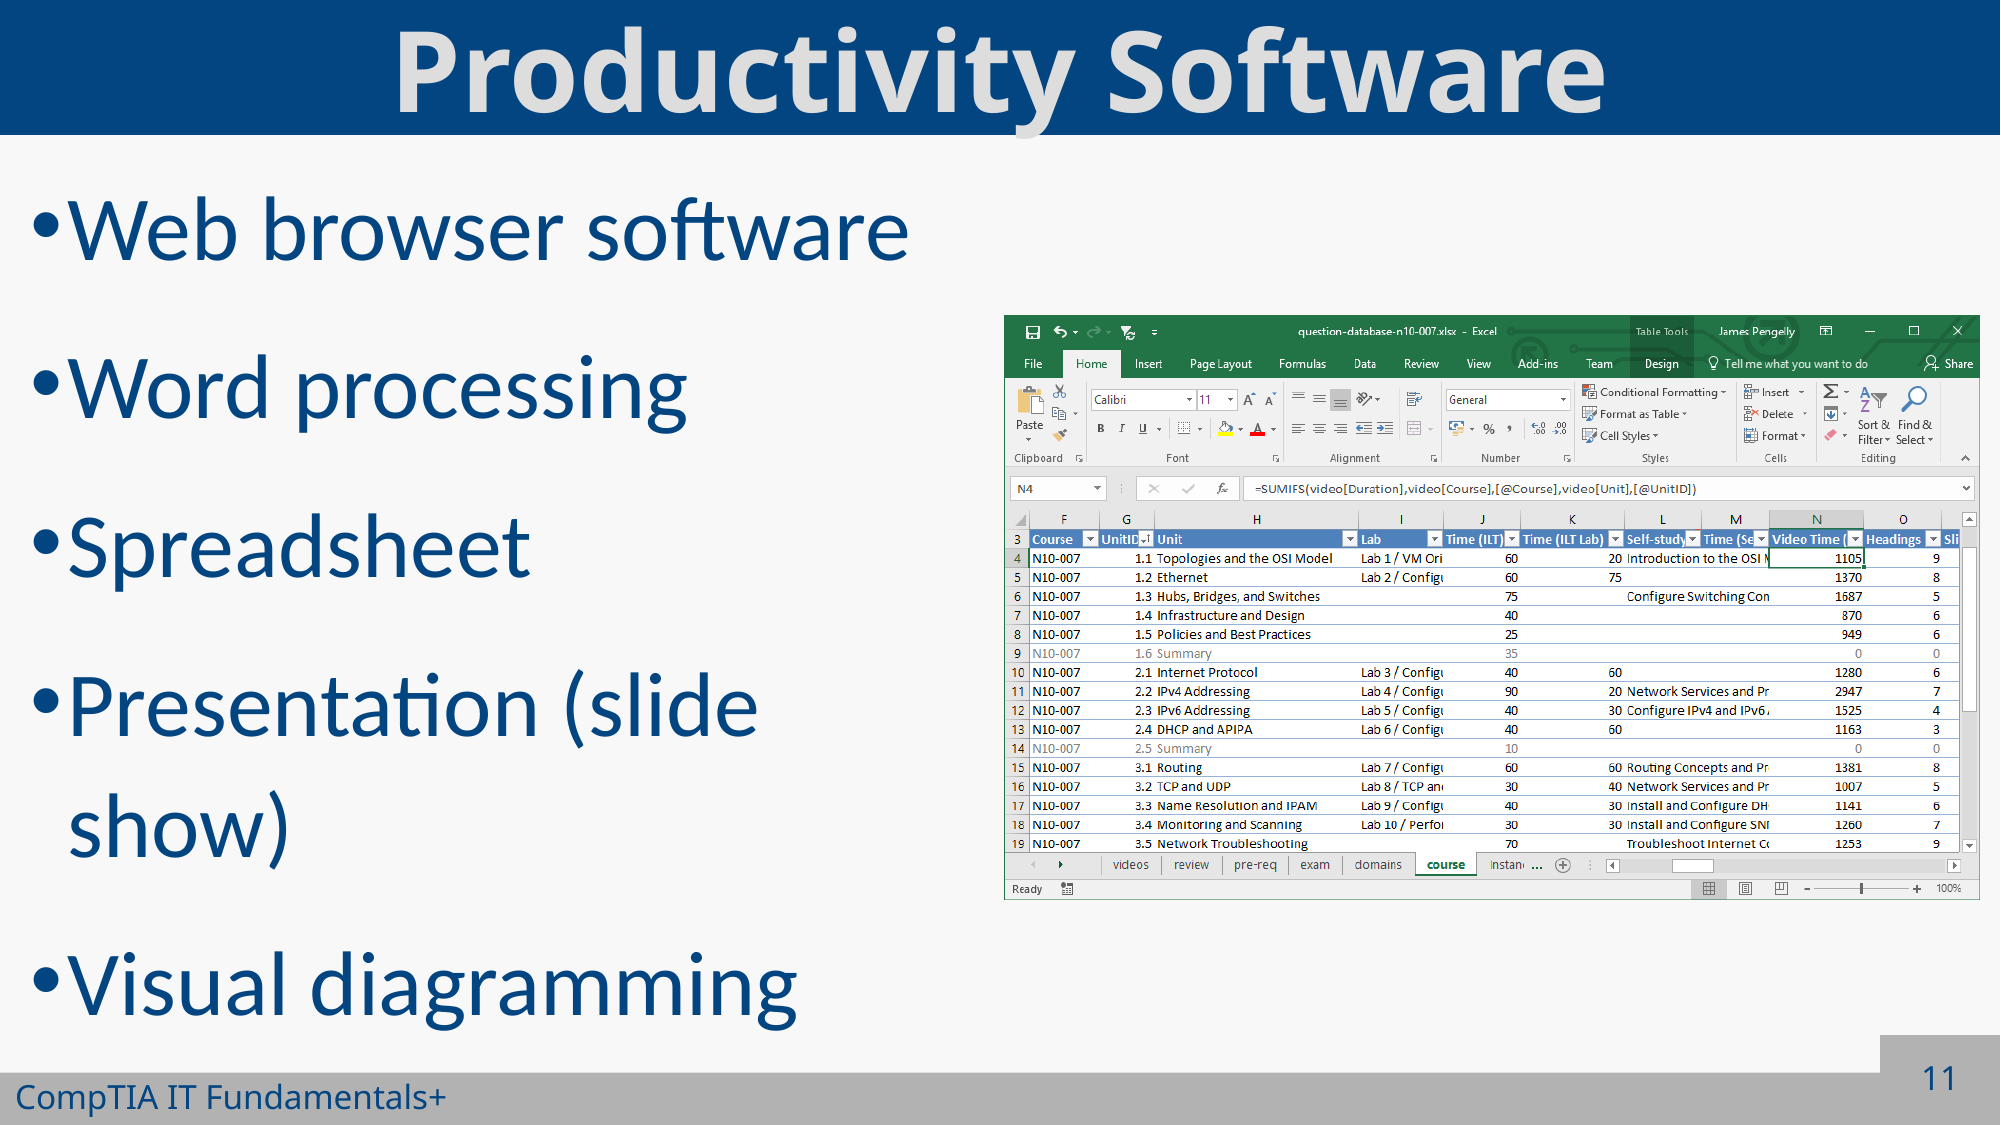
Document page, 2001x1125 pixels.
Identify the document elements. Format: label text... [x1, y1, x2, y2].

footer CompTIA IT Fundamentals+ [0, 1072, 1880, 1125]
title Productivity Software [0, 0, 2000, 135]
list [1004, 315, 1980, 900]
list Web browser software Word processing Spreadsheet Presentation (slide show) Visual diagramming [15, 149, 990, 1065]
slide_number 11 [1880, 1035, 2000, 1125]
